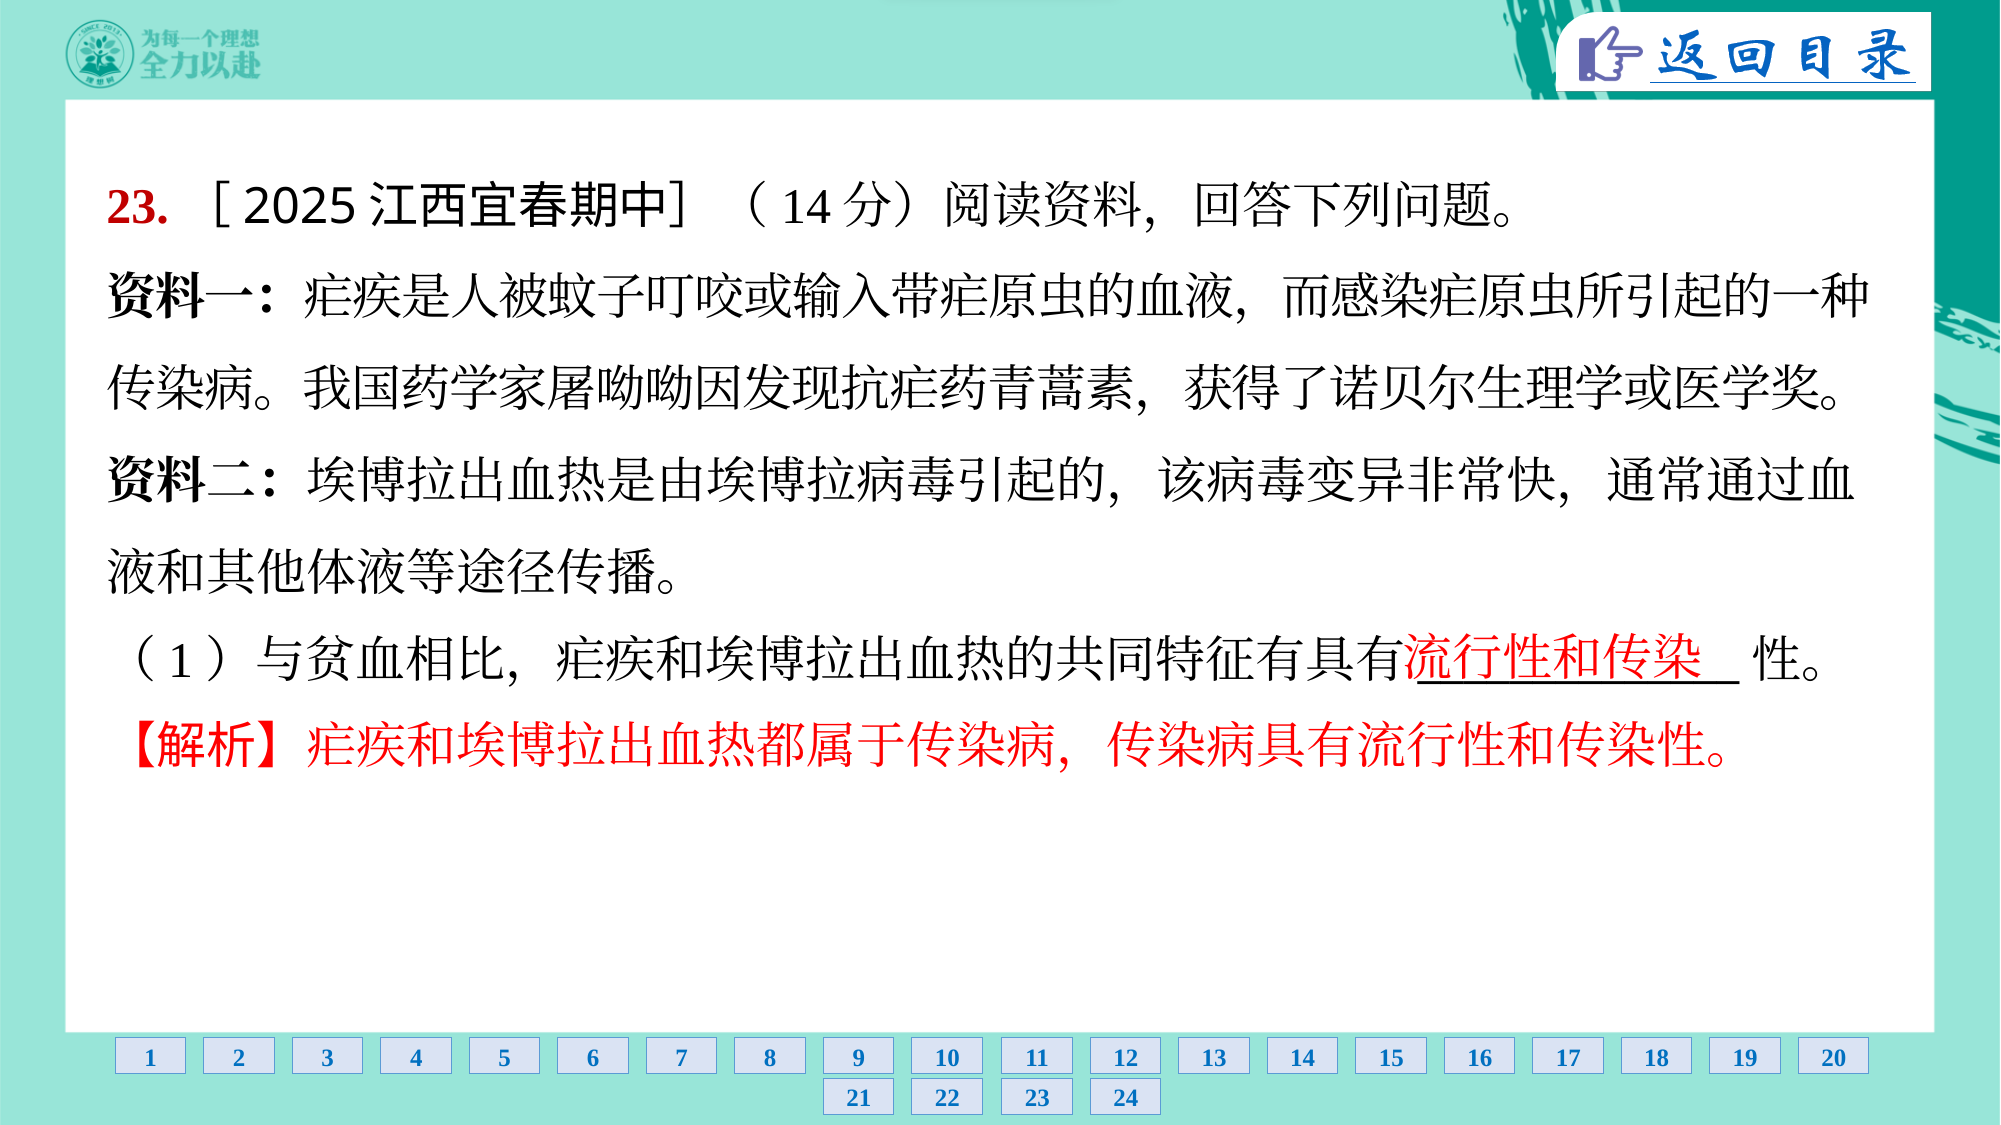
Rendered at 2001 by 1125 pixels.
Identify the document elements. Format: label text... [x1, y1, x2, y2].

text_box 23.［2025江西宜春期中］（14分）阅读资料，回答下列问题。 资料一：疟疾是人被蚊子叮咬或输入带疟原虫的血液，而感染疟原虫所引起的一种 传染病。我国药学家屠呦呦因发现抗疟药青蒿素，获得了诺贝尔生理学或医学奖。 资料二：埃博拉出血热是由埃博拉病毒引起的，该病毒变异非常快，通常通过血 液和其他体液等途径传播。 [106, 141, 1895, 600]
picture [0, 0, 2000, 1125]
text_box 流行性和传染 [1384, 597, 1721, 685]
text_box （1）与贫血相比，疟疾和埃博拉出血热的共同特征有具有______________性。 [1721, 600, 1895, 685]
text_box （1）与贫血相比，疟疾和埃博拉出血热的共同特征有具有______________性。 [106, 600, 1384, 685]
text_box 【解析】疟疾和埃博拉出血热都属于传染病，传染病具有流行性和传染性。 [106, 685, 1895, 774]
